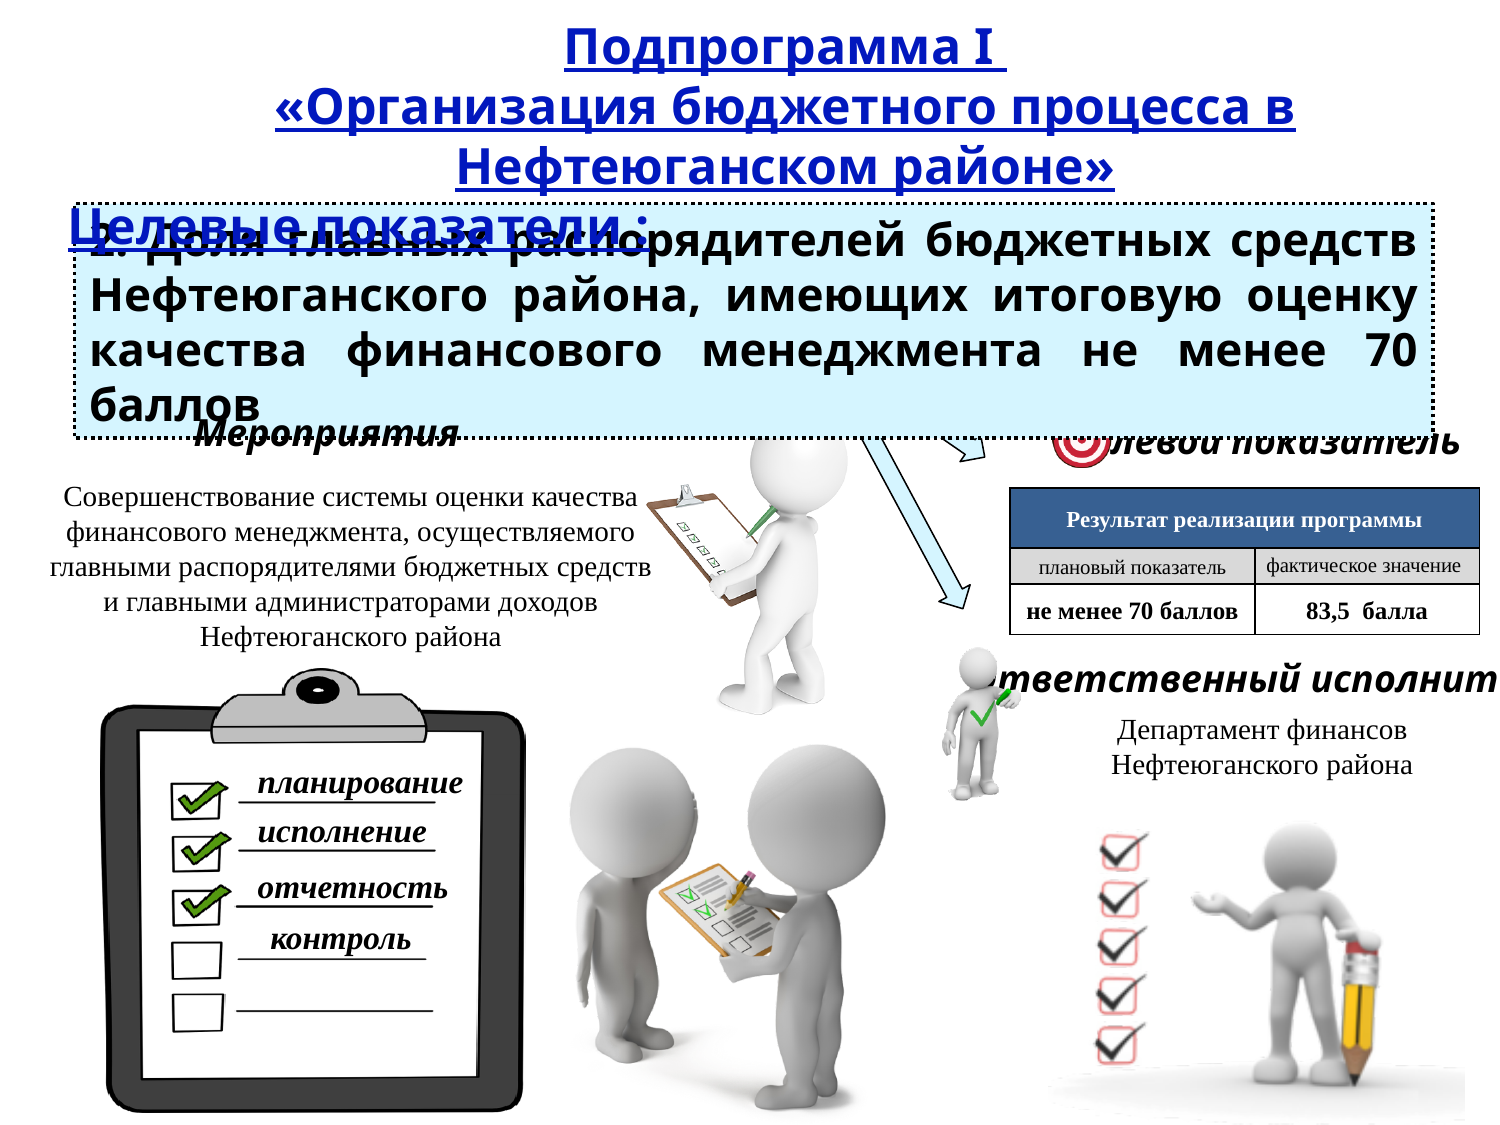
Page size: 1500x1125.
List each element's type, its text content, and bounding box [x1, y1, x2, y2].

text_box Ответственный исполнитель [1021, 647, 1500, 708]
text_box 2. Доля главных распорядителей бюджетных средств Нефтеюганского района, имеющих итоговую оценку качества финансового менеджмента не менее 70 баллов [74, 262, 1433, 439]
table_cell плановый показатель [1011, 549, 1254, 583]
text_box Мероприятия [178, 401, 475, 461]
text_box [929, 522, 973, 611]
picture [1047, 780, 1465, 1125]
table_header Результат реализации программы [1011, 489, 1479, 547]
picture [100, 398, 925, 1125]
picture [1052, 407, 1114, 469]
text_box Подпрограмма I «Организация бюджетного процесса в Нефтеюганском районе» Целевые показатели : [53, 7, 1500, 262]
text_box Департамент финансов Нефтеюганского района [1060, 702, 1465, 779]
picture [942, 647, 1021, 801]
table_cell фактическое значение [1256, 549, 1479, 583]
text_box [939, 439, 987, 464]
text_box Совершенствование системы оценки качества финансового менеджмента, осуществляемого главными распорядителями бюджетных средств и главными администраторами доходов Нефтеюганского района [34, 469, 594, 660]
table_cell не менее 70 баллов [1011, 585, 1254, 634]
text_box Целевой показатель [1118, 409, 1477, 469]
table_cell 83,5 балла [1256, 585, 1479, 634]
